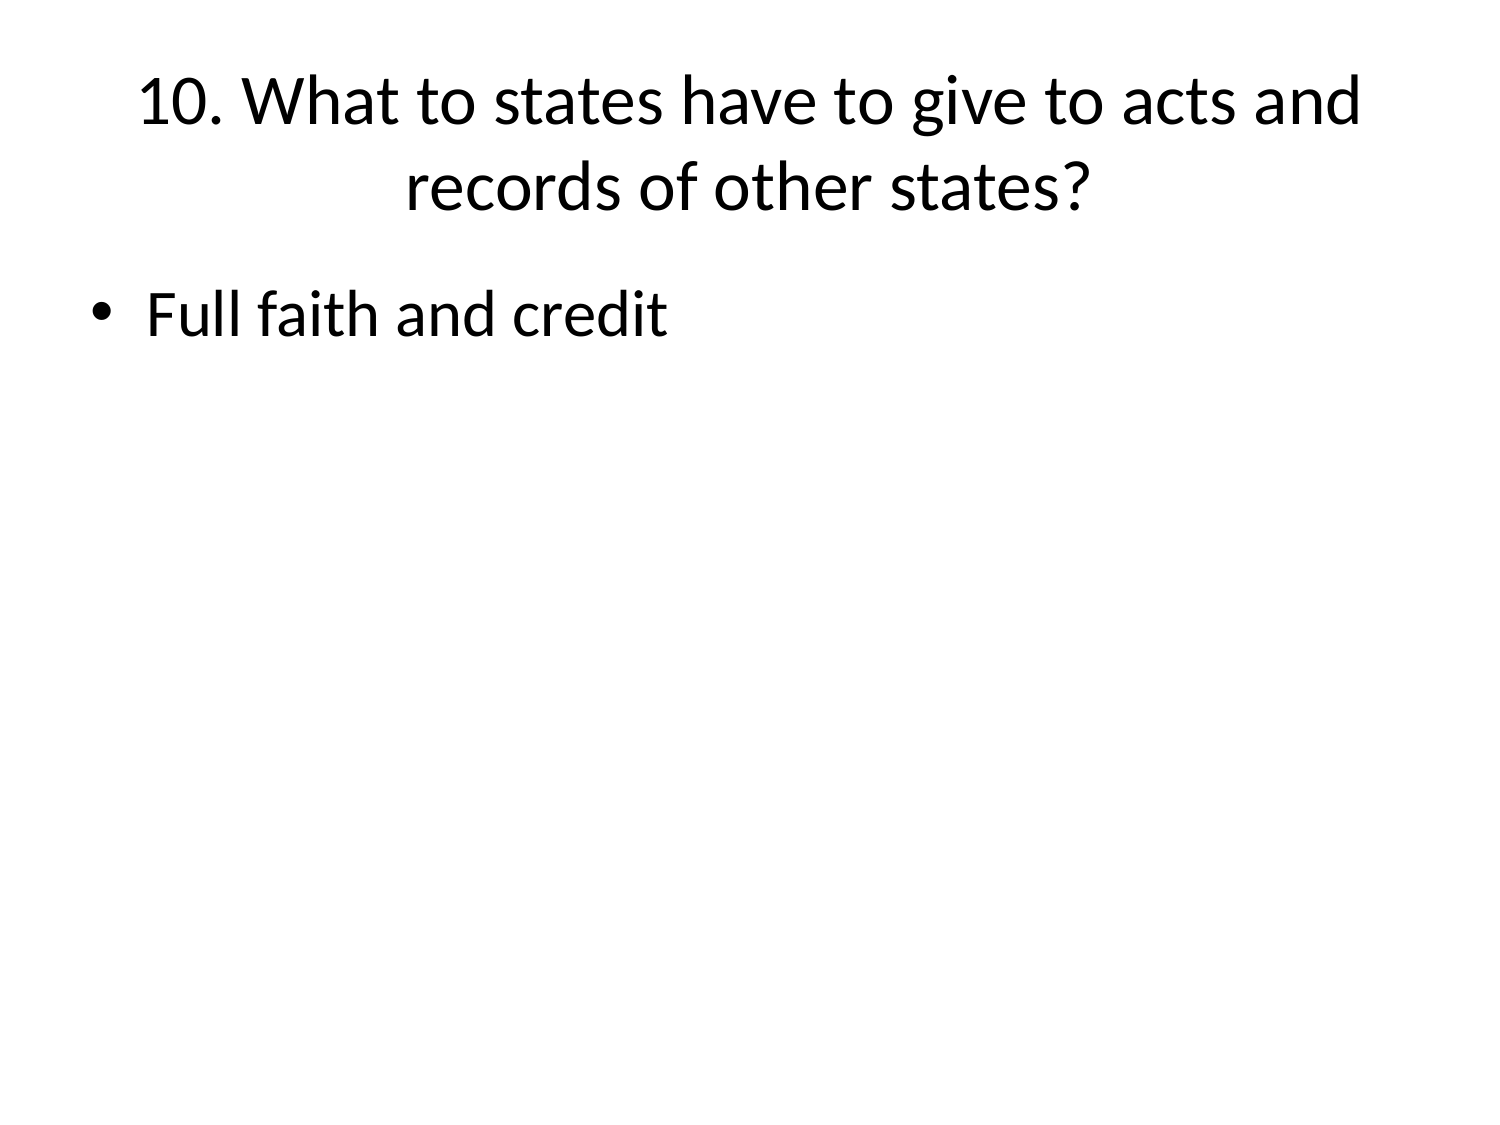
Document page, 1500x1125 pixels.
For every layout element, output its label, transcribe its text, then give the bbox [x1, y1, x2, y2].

title 10. What to states have to give to acts and records of other states? [75, 45, 1425, 233]
list Full faith and credit [75, 262, 1425, 1005]
